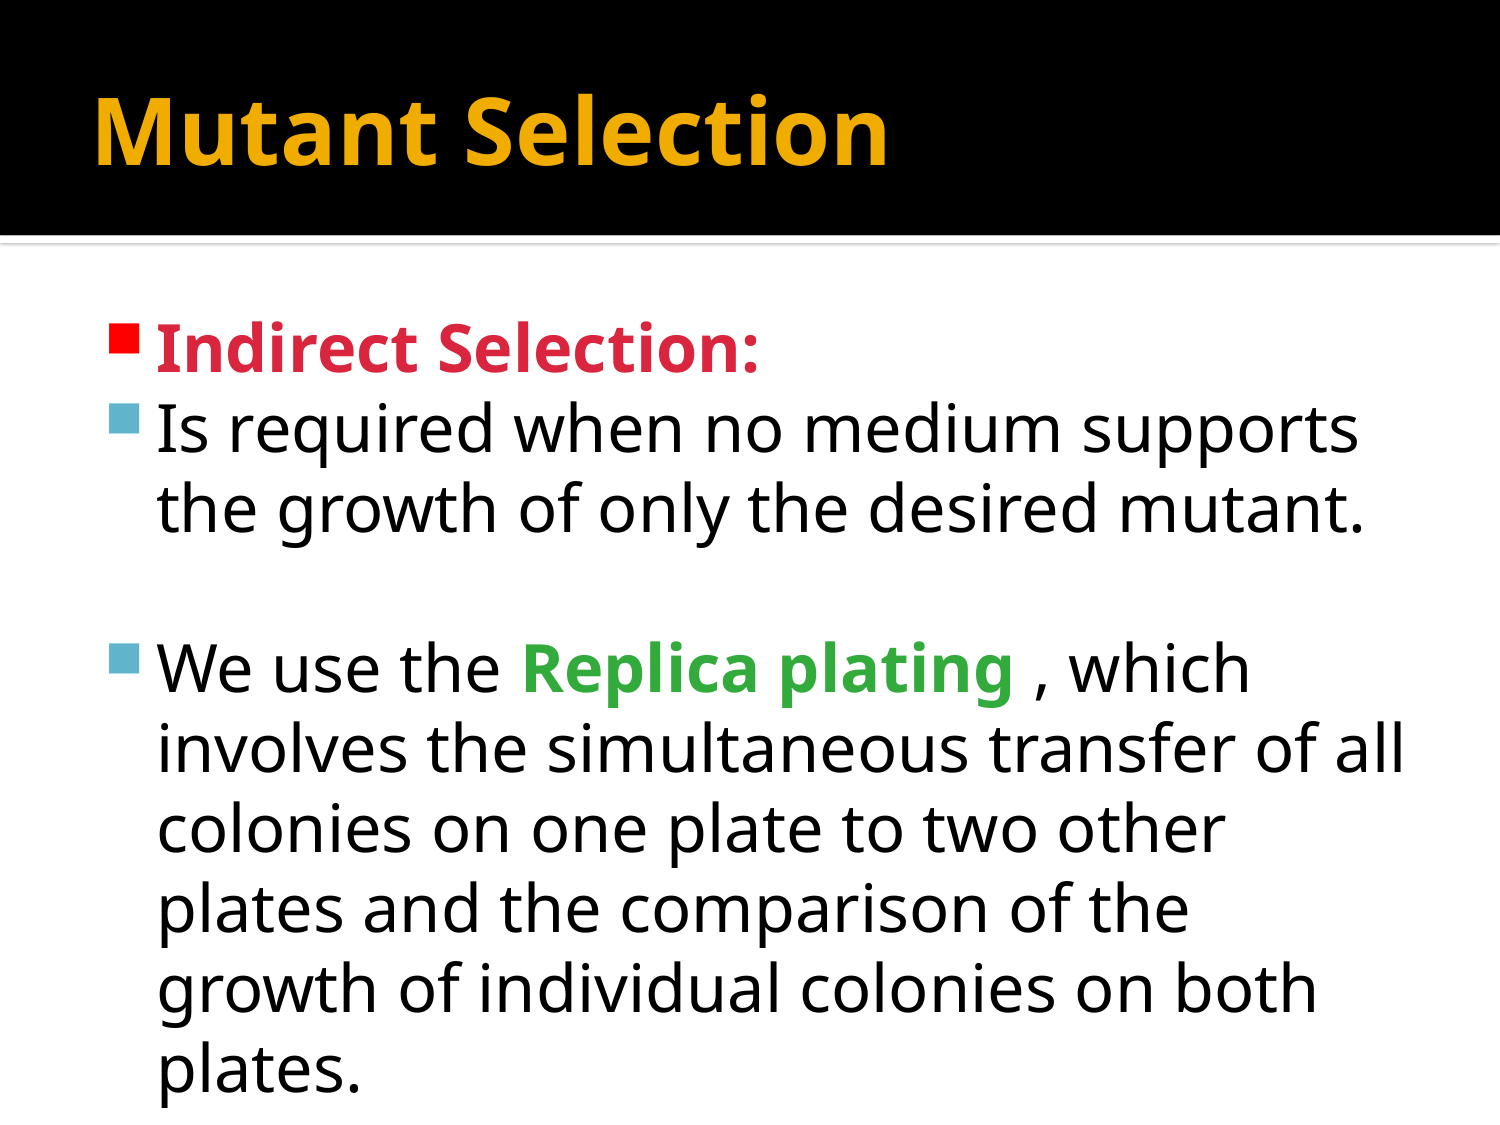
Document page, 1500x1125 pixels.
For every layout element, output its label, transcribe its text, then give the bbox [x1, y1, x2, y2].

title Mutant Selection [75, 25, 1425, 231]
list Indirect Selection: Is required when no medium supports the growth of only the desired mutant. We use the Replica plating , which involves the simultaneous transfer of all colonies on one plate to two other plates and the comparison of the growth of individual colonies on both plates. [75, 291, 1425, 1050]
